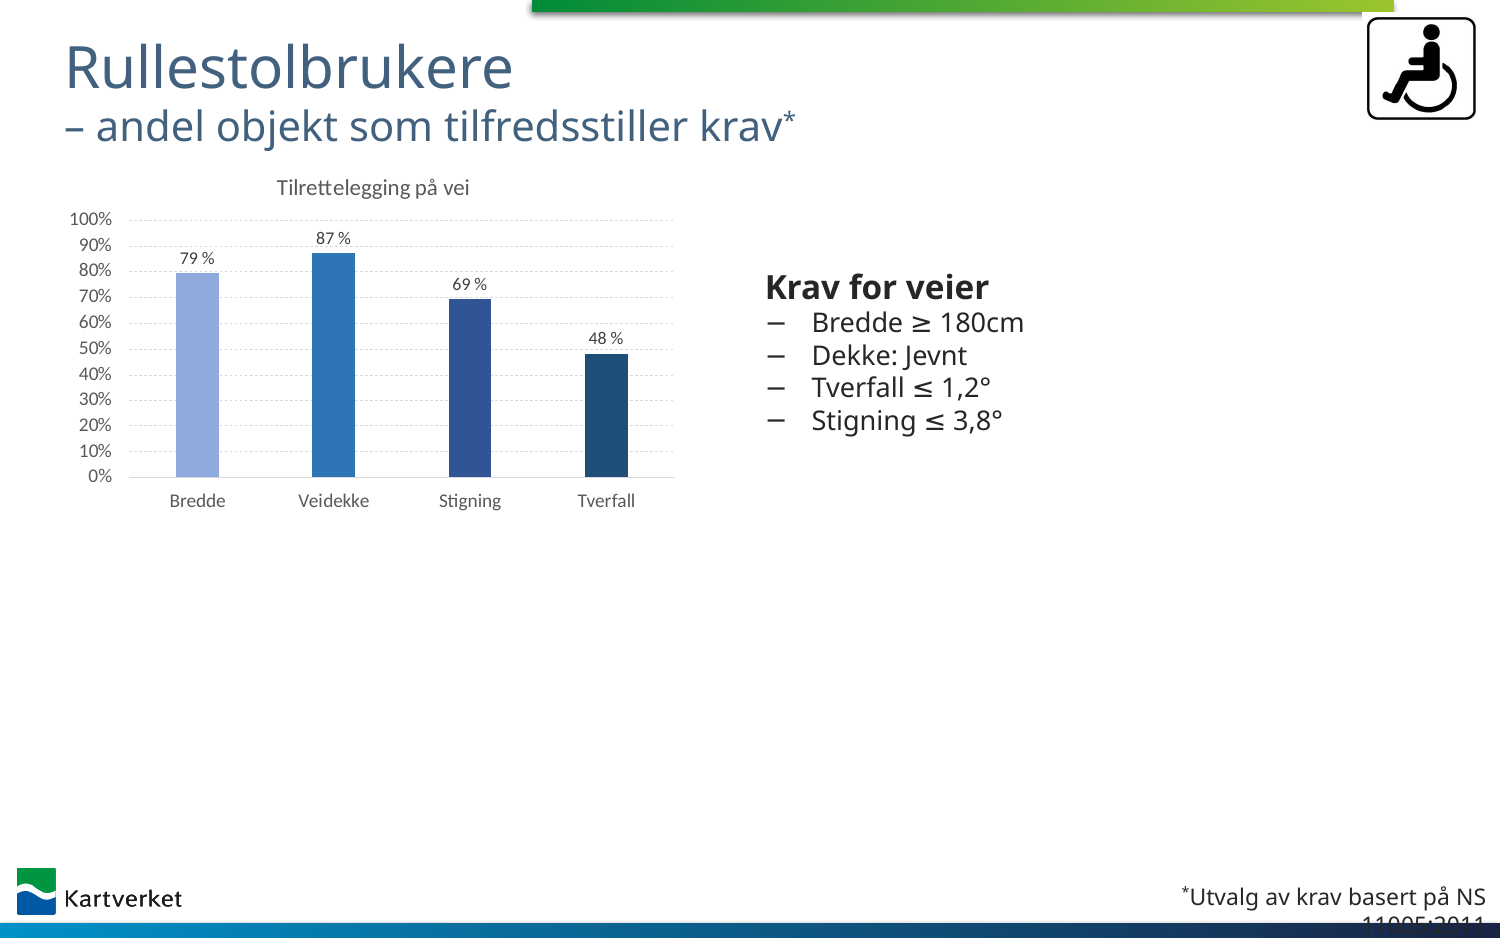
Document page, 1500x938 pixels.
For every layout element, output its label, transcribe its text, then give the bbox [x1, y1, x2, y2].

text_box Krav for veier Bredde ≥ 180cm Dekke: Jevnt Tverfall ≤ 1,2° Stigning ≤ 3,8° [750, 258, 1234, 444]
picture [62, 166, 685, 519]
text_box *Utvalg av krav basert på NS 11005:2011 [1068, 873, 1500, 938]
text_box Rullestolbrukere – andel objekt som tilfredsstiller krav* [49, 25, 1431, 158]
picture [1362, 12, 1481, 126]
